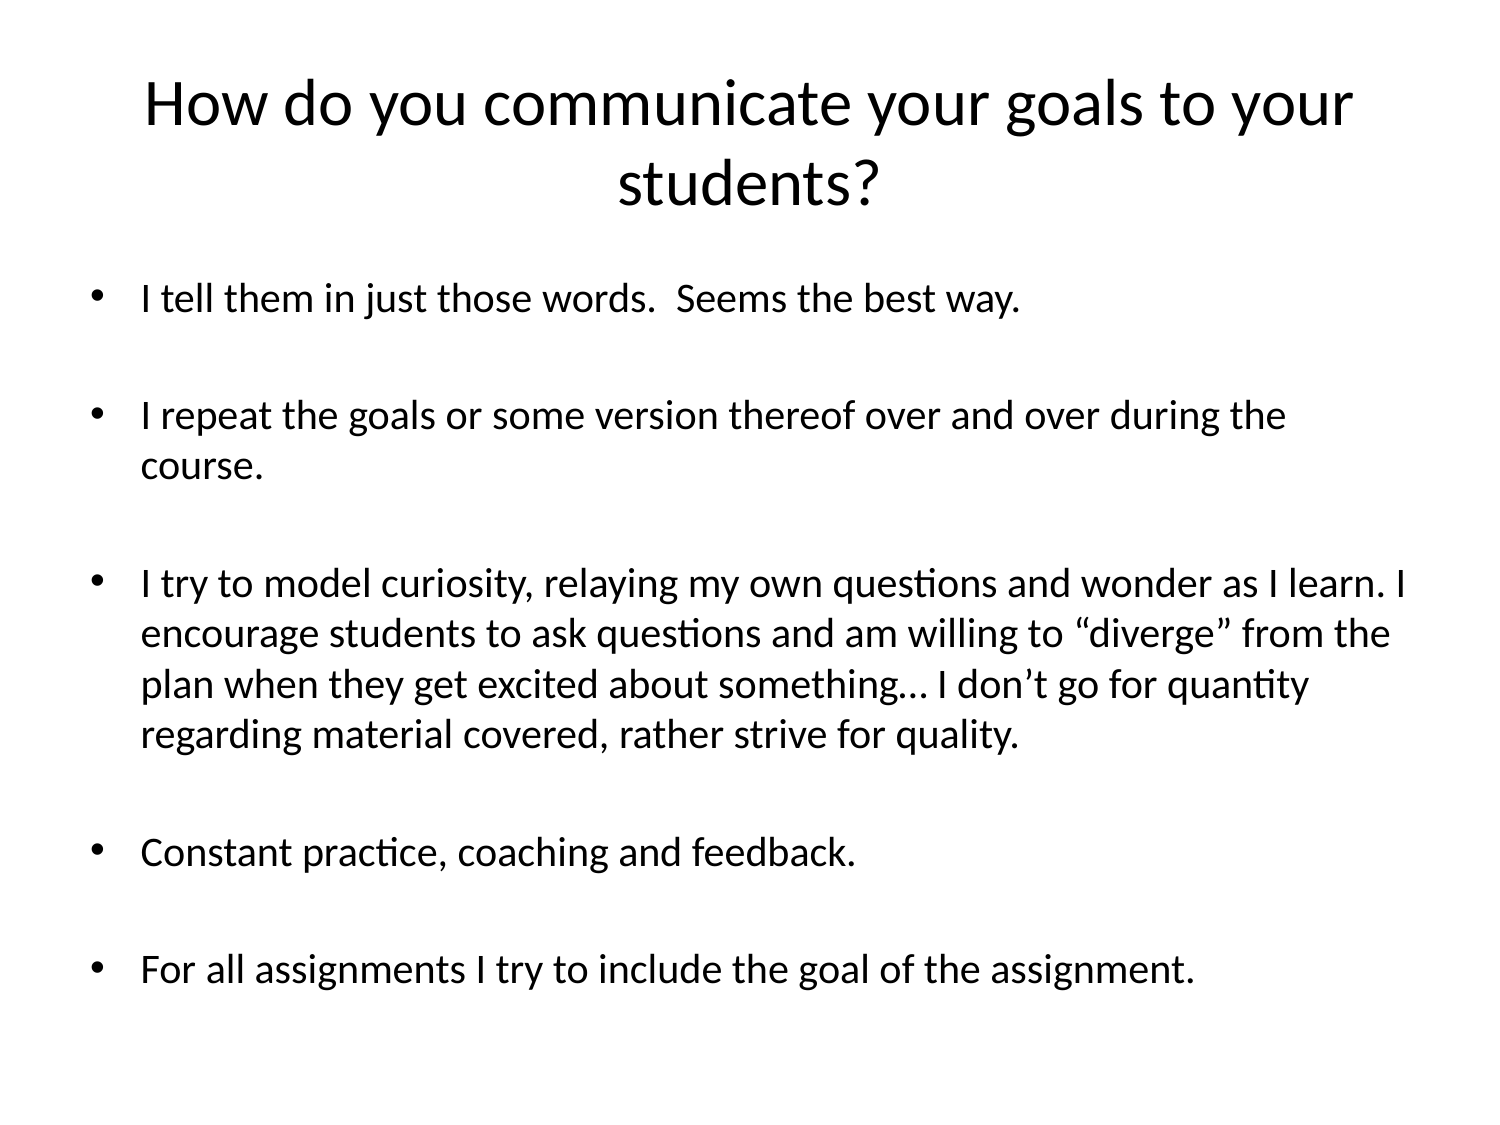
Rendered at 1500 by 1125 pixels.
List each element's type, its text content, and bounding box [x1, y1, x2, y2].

title How do you communicate your goals to your students? [75, 45, 1425, 233]
list I tell them in just those words. Seems the best way. I repeat the goals or some version thereof over and over during the course. I try to model curiosity, relaying my own questions and wonder as I learn. I encourage students to ask questions and am willing to “diverge” from the plan when they get excited about something… I don’t go for quantity regarding material covered, rather strive for quality. Constant practice, coaching and feedback. For all assignments I try to include the goal of the assignment. [75, 262, 1425, 1005]
